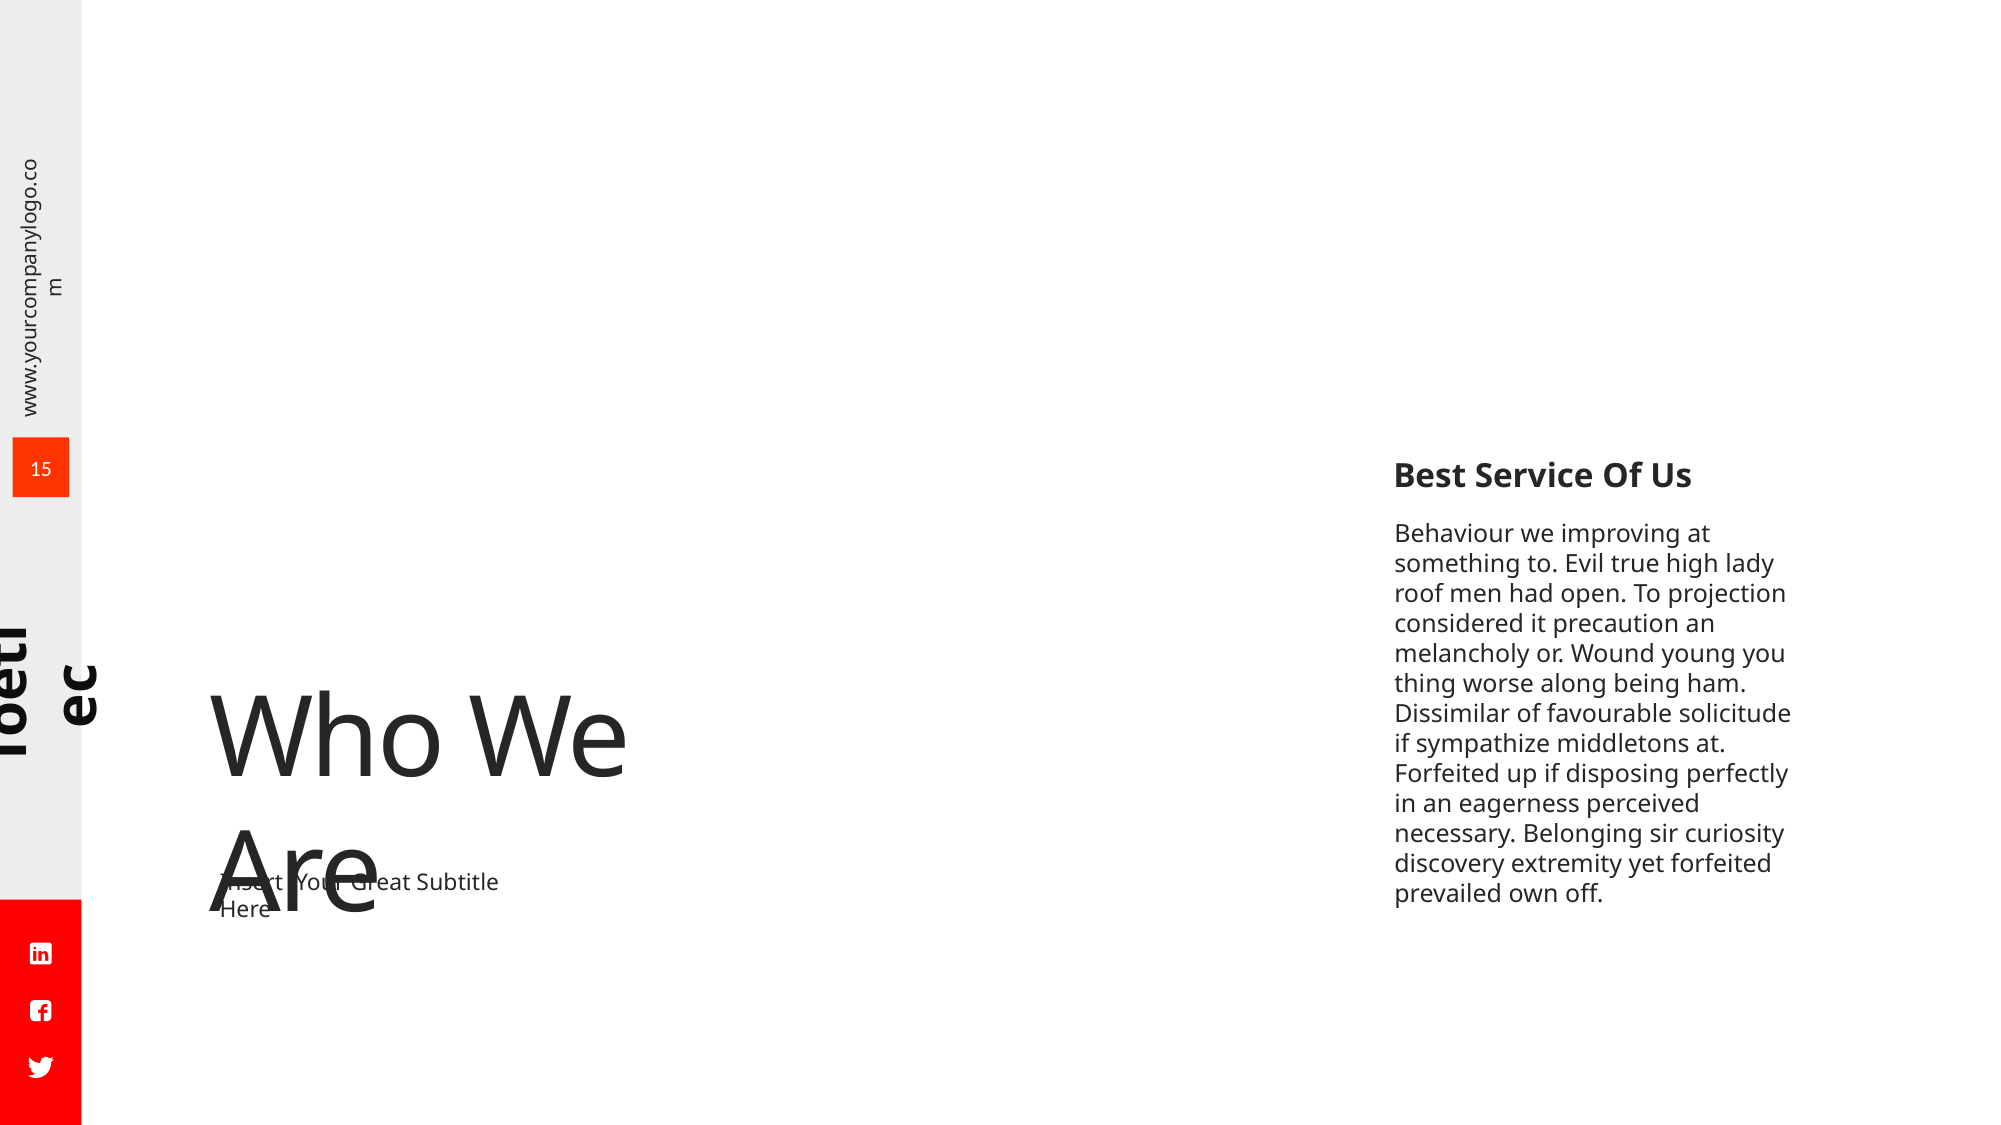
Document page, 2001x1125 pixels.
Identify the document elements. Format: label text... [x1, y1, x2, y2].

text_box Insert Your Great Subtitle Here [204, 860, 559, 930]
slide_number 15 [12, 437, 69, 498]
text_box Behaviour we improving at something to. Evil true high lady roof men had open. To projection considered it precaution an melancholy or. Wound young you thing worse along being ham. Dissimilar of favourable solicitude if sympathize middletons at. Forfeited up if disposing perfectly in an eagerness perceived necessary. Belonging sir curiosity discovery extremity yet forfeited prevailed own off. [1379, 510, 1811, 915]
text_box Who We Are [194, 790, 723, 859]
text_box Best Service Of Us [1378, 437, 1760, 512]
picture [158, 114, 1328, 790]
